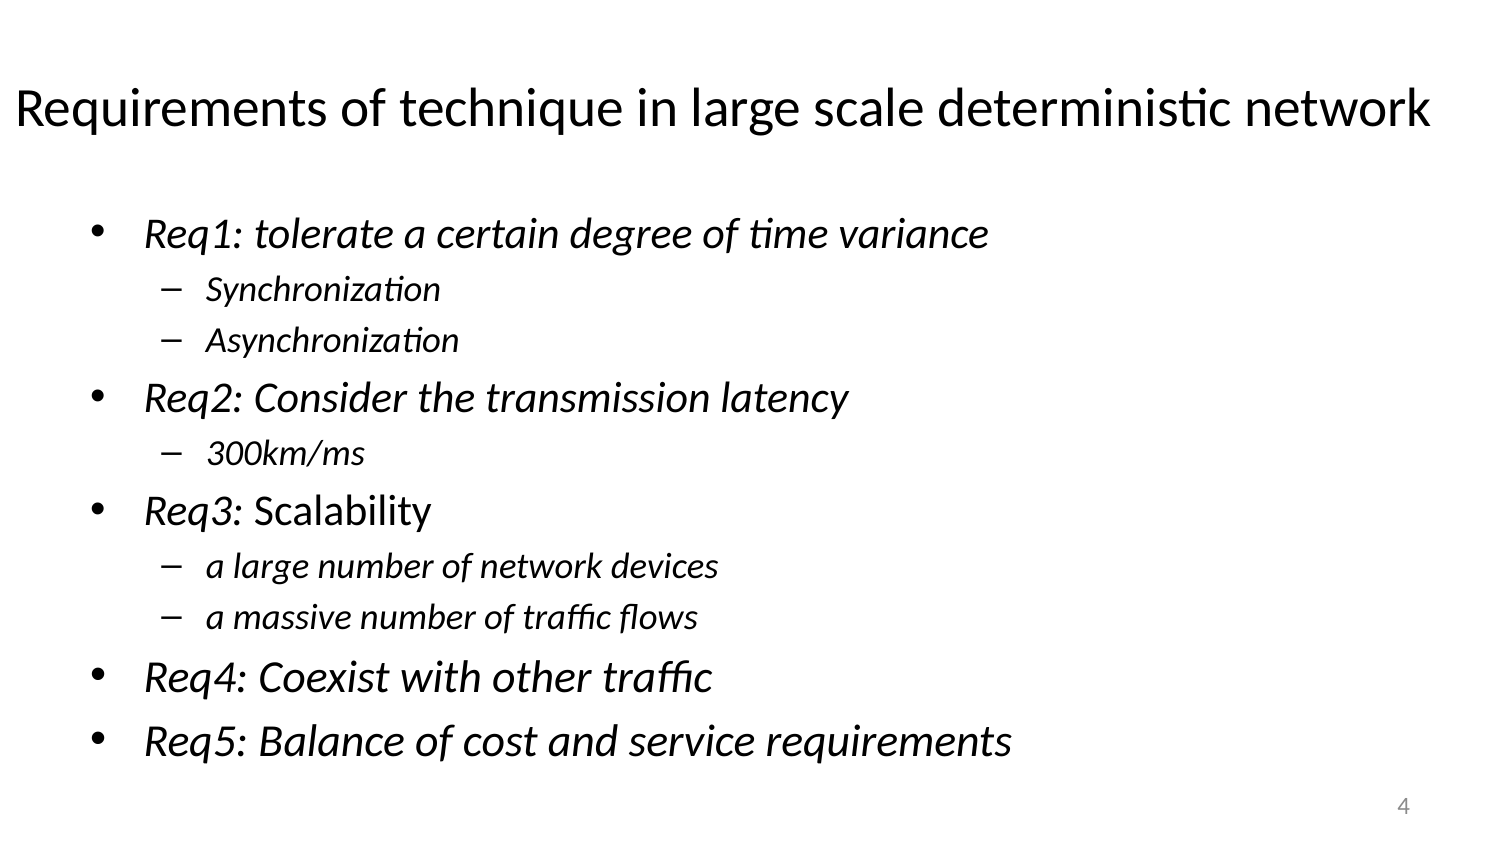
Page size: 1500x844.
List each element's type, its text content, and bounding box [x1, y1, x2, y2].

list Req1: tolerate a certain degree of time variance Synchronization Asynchronization Req2: Consider the transmission latency 300km/ms Req3: Scalability a large number of network devices a massive number of traffic flows Req4: Coexist with other traffic Req5: Balance of cost and service requirements [75, 196, 1425, 777]
title Requirements of technique in large scale deterministic network [0, 33, 1500, 175]
slide_number 4 [1074, 782, 1425, 827]
